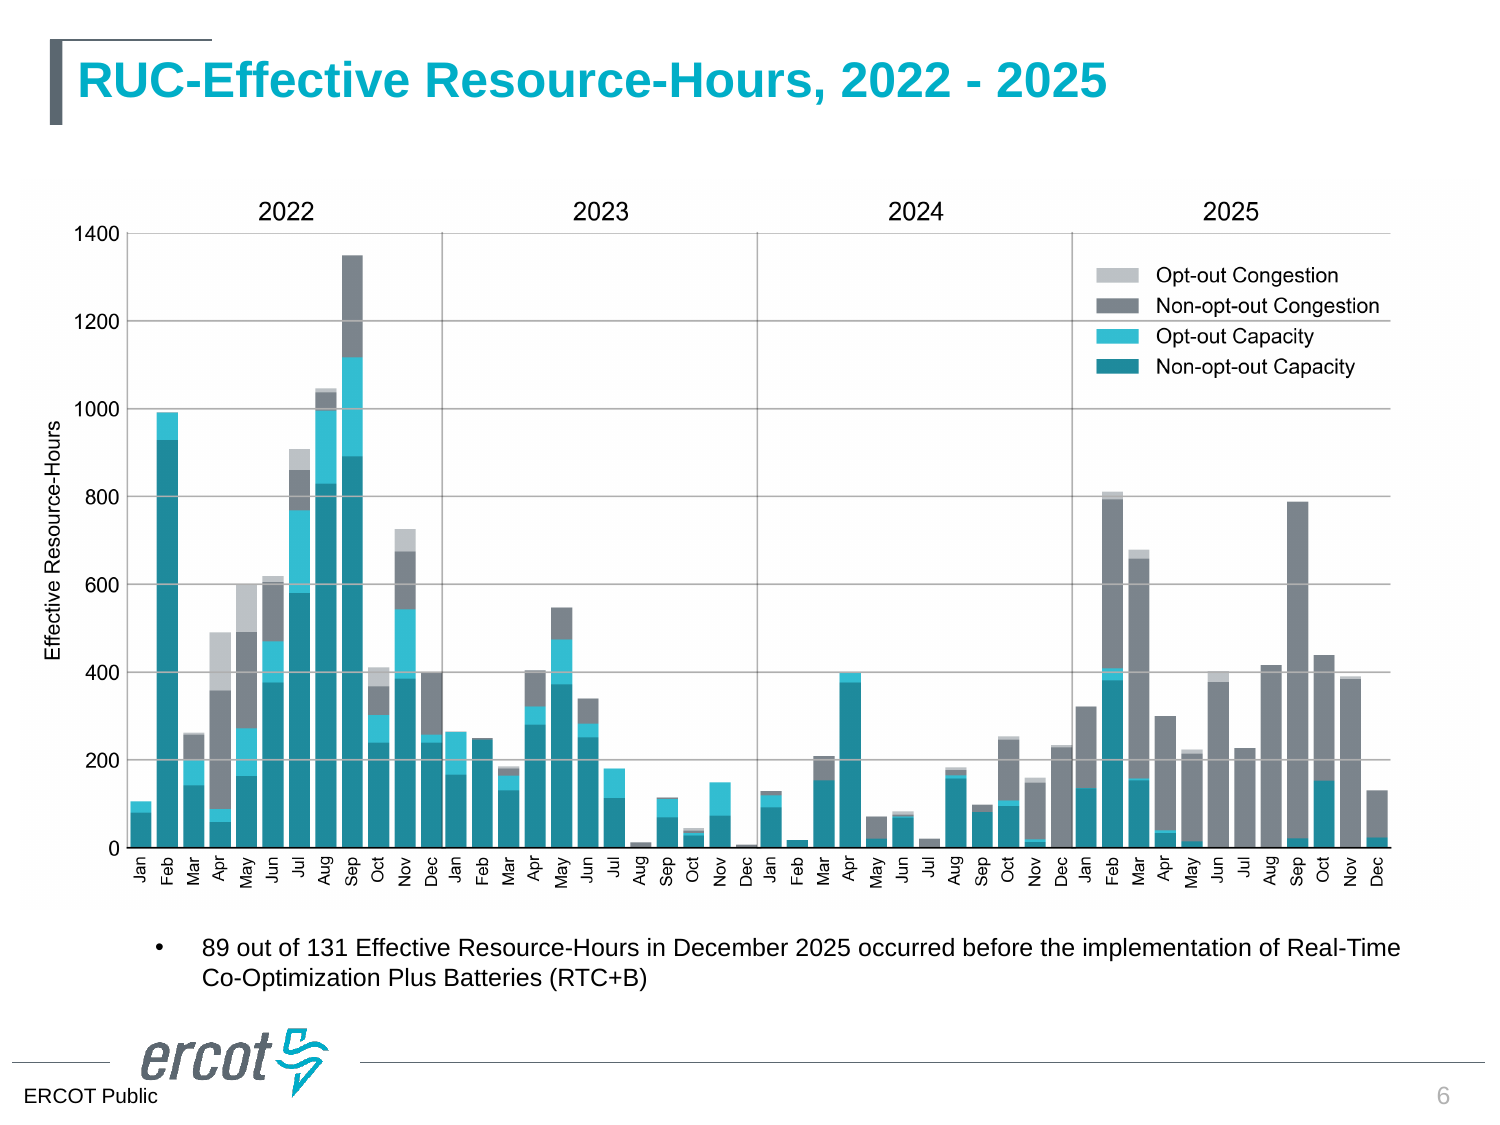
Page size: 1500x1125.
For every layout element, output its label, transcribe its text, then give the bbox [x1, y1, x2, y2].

picture [137, 1024, 332, 1100]
title RUC-Effective Resource-Hours, 2022 - 2025 [62, 39, 1450, 125]
slide_number 6 [1400, 1076, 1488, 1113]
text_box 89 out of 131 Effective Resource-Hours in December 2025 occurred before the implementation of Real-Time Co-Optimization Plus Batteries (RTC+B) [140, 924, 1428, 1000]
picture [20, 179, 1480, 910]
